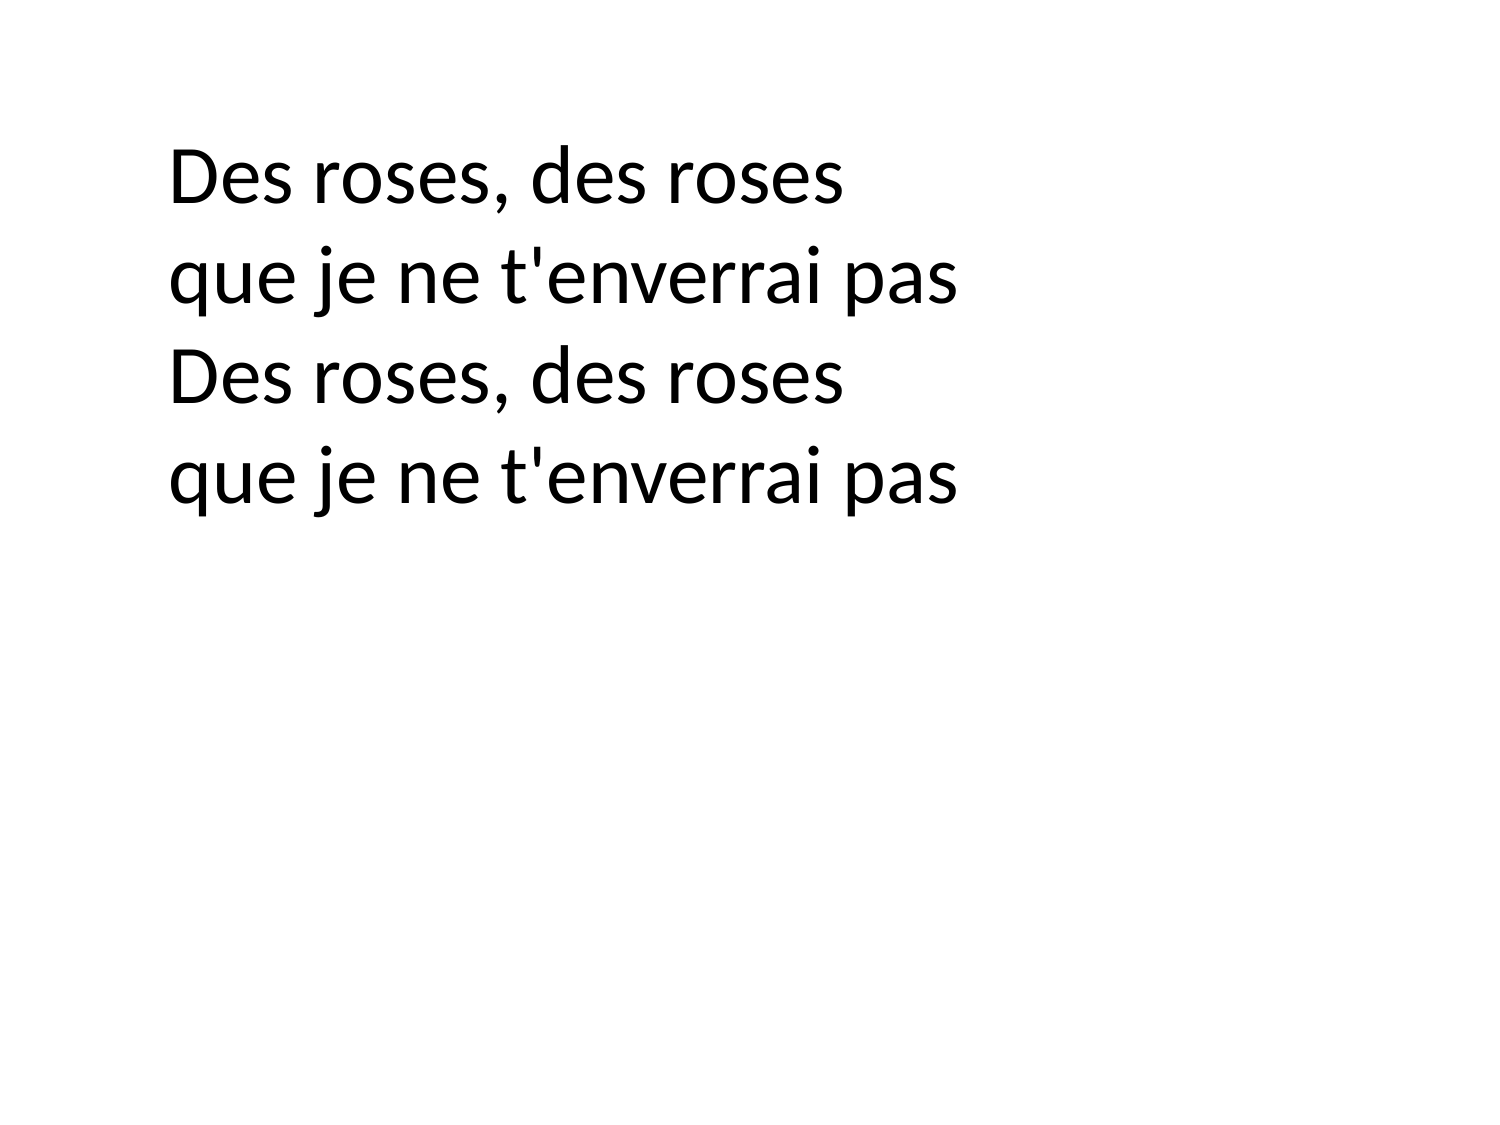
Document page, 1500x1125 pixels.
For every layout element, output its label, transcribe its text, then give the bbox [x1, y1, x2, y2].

text_box Des roses, des roses que je ne t'enverrai pas Des roses, des roses que je ne t'enverrai pas [154, 112, 975, 528]
